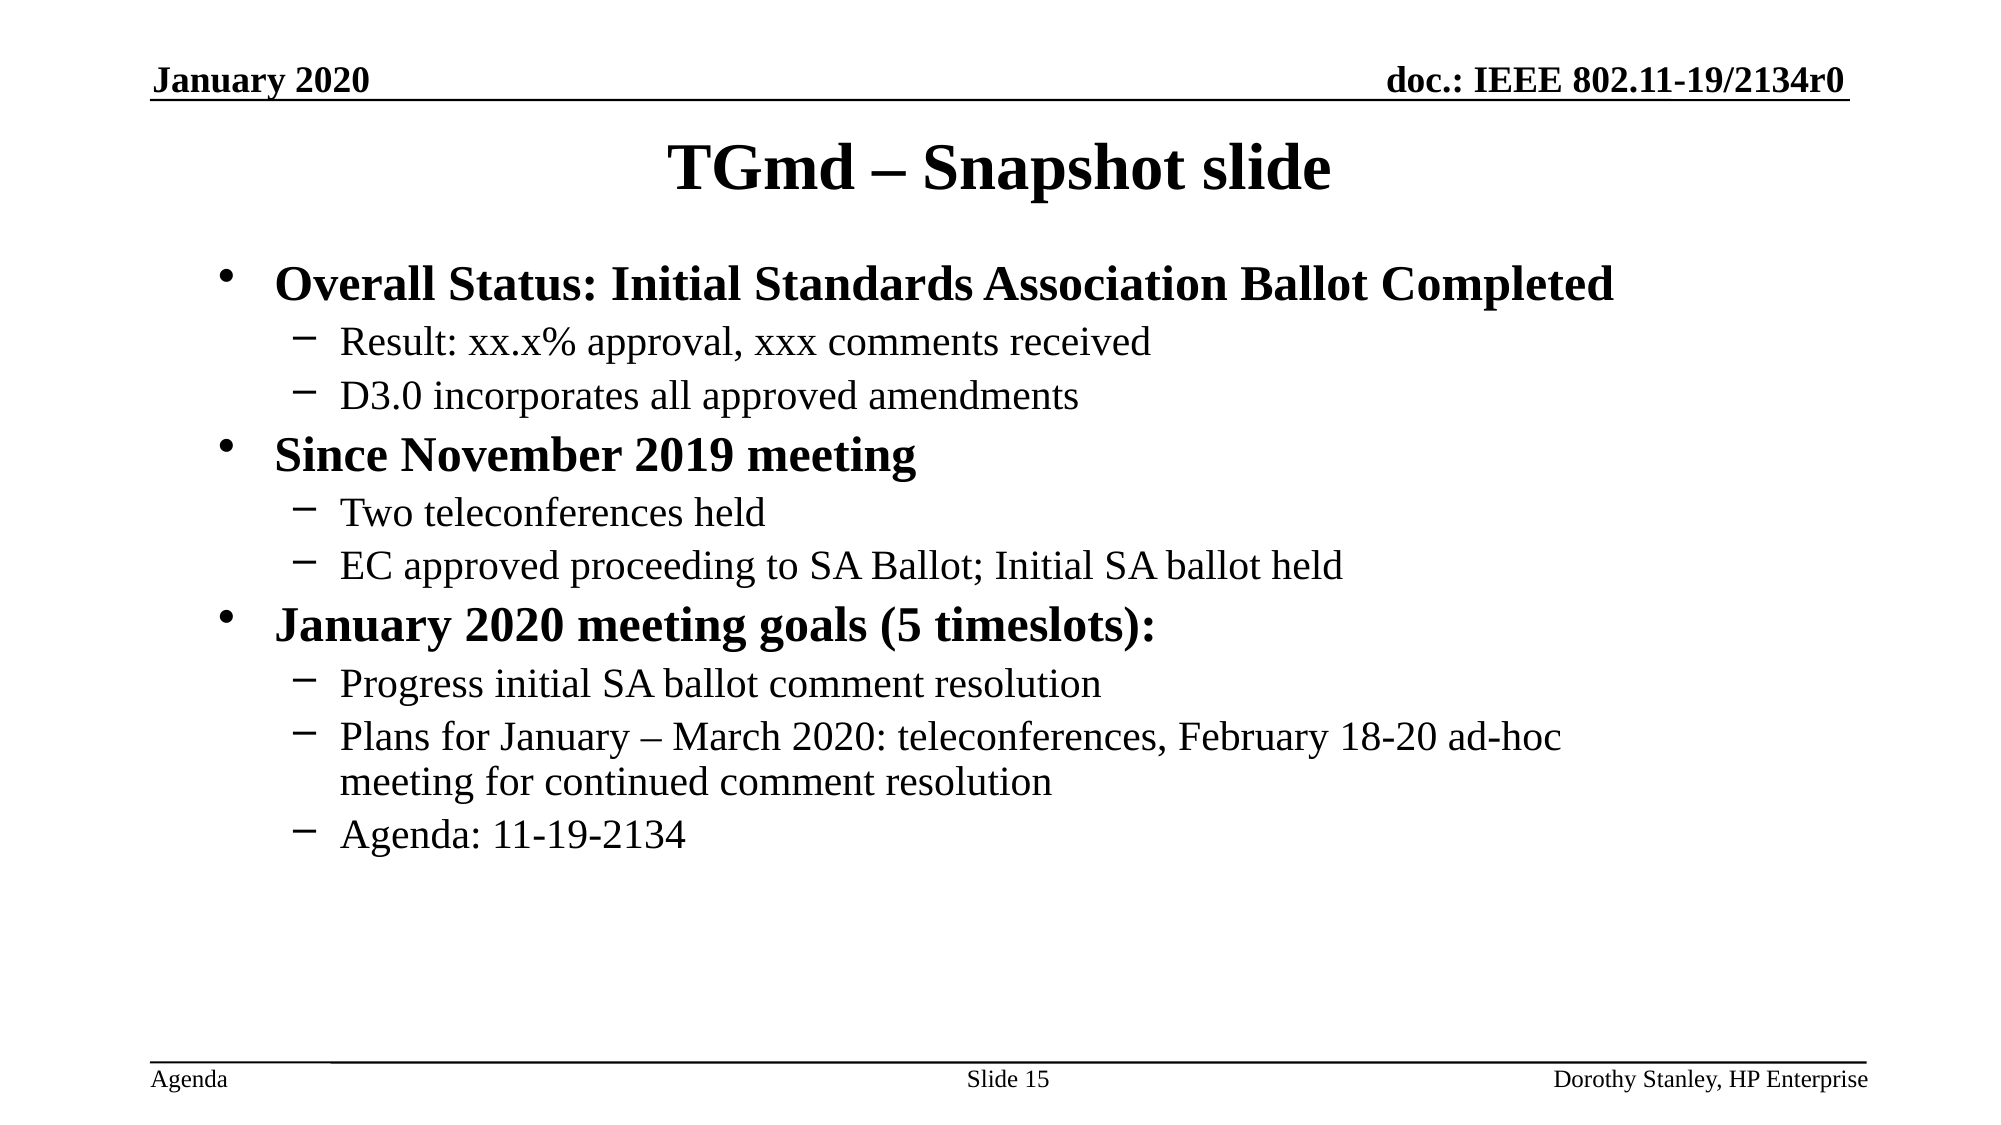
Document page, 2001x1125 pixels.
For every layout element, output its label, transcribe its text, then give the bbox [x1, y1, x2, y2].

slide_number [152, 54, 567, 100]
title TGmd – Snapshot slide [362, 75, 1638, 249]
footer Dorothy Stanley, HP Enterprise [1549, 1062, 1869, 1093]
list Overall Status: Initial Standards Association Ballot Completed Result: xx.x% approval, xxx comments received D3.0 incorporates all approved amendments Since November 2019 meeting Two teleconferences held EC approved proceeding to SA Ballot; Initial SA ballot held January 2020 meeting goals (5 timeslots): Progress initial SA ballot comment resolution Plans for January – March 2020: teleconferences, February 18-20 ad-hoc meeting for continued comment resolution Agenda: 11-19-2134 [203, 249, 1700, 1000]
slide_number Slide 15 [966, 1062, 1051, 1093]
